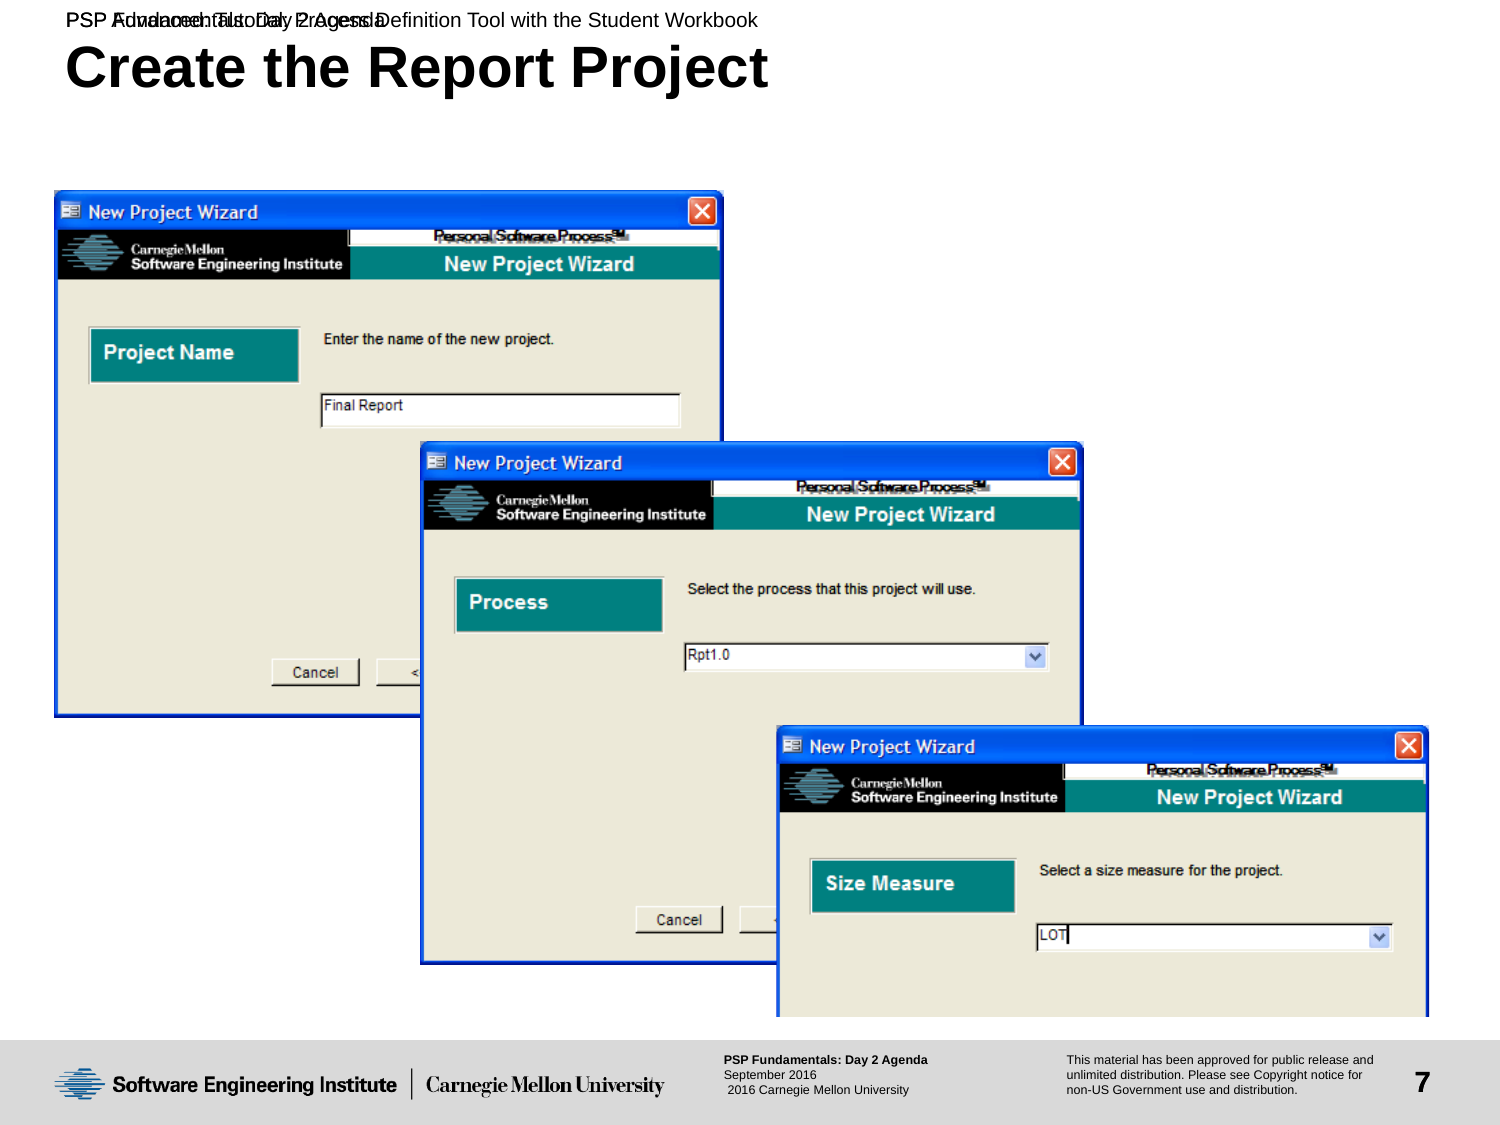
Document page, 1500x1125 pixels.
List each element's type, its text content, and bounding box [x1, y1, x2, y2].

picture [46, 1061, 673, 1104]
picture [54, 184, 1430, 1017]
title Create the Report Project [65, 37, 1430, 148]
